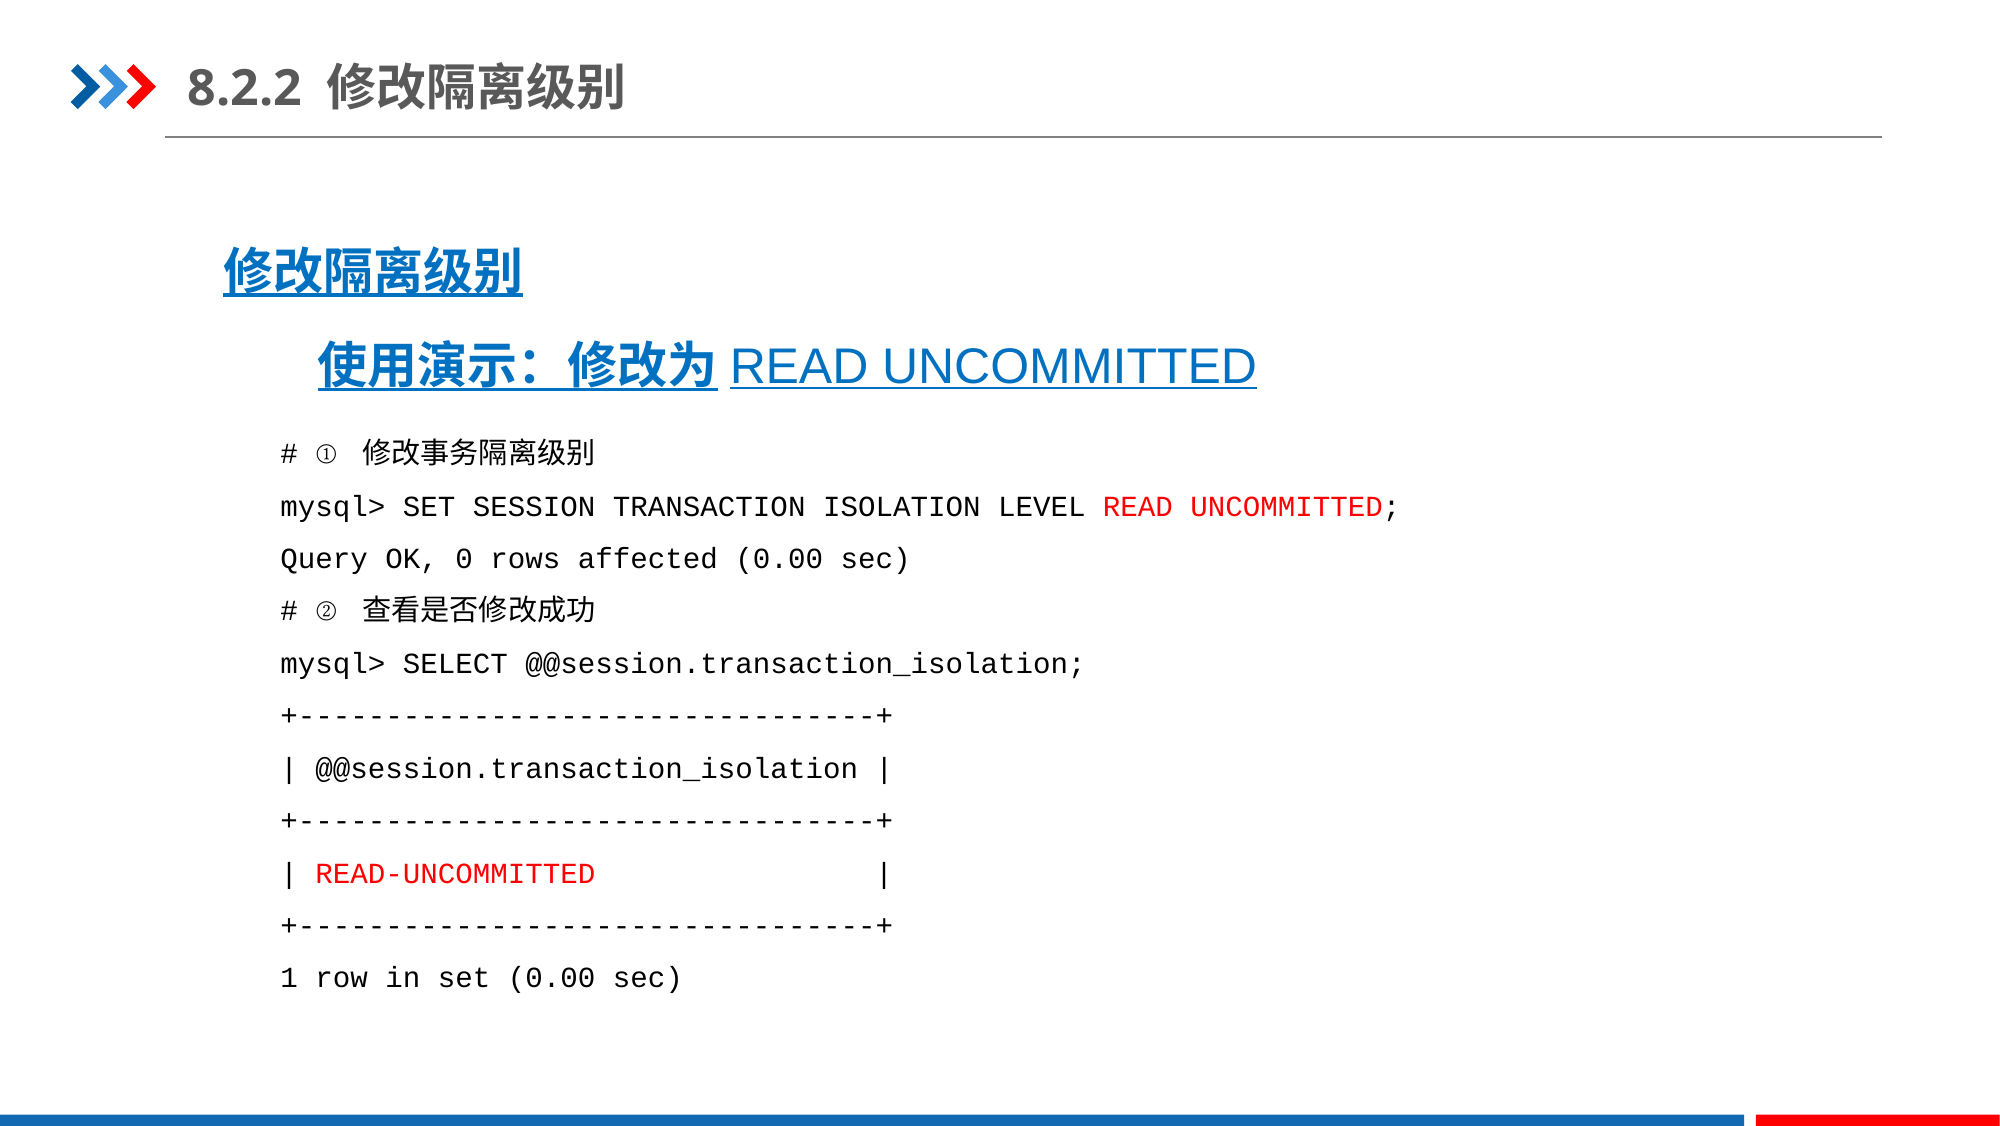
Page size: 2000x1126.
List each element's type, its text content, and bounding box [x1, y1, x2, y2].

text_box 修改隔离级别 [208, 231, 781, 367]
text_box 8.2.2 修改隔离级别 [187, 43, 827, 127]
text_box # ① 修改事务隔离级别 mysql> SET SESSION TRANSACTION ISOLATION LEVEL READ UNCOMMITTED; Query OK, 0 rows affected (0.00 sec) # ② 查看是否修改成功 mysql> SELECT @@session.transaction_isolation; +---------------------------------+ | @@session.transaction_isolation | +---------------------------------+ | READ-UNCOMMITTED | +---------------------------------+ 1 row in set (0.00 sec) [228, 409, 1453, 1002]
text_box 使用演示：修改为READ UNCOMMITTED [303, 326, 1303, 401]
